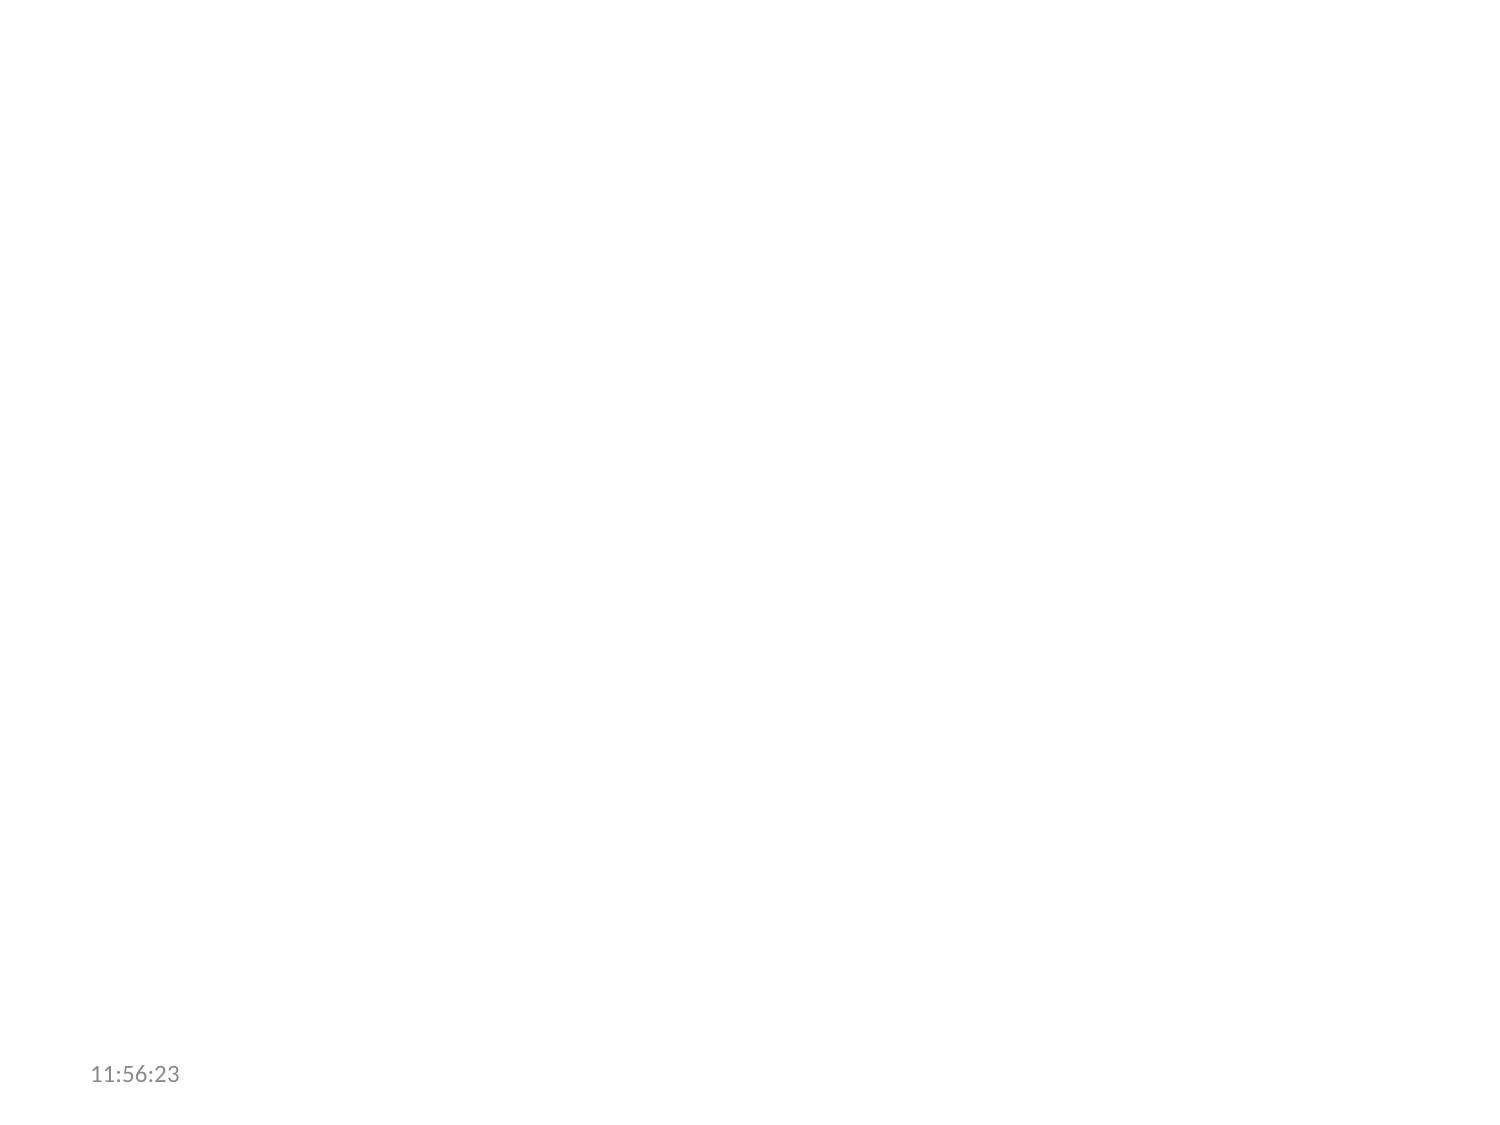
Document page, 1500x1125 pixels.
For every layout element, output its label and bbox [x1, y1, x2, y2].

slide_number [75, 1042, 425, 1103]
